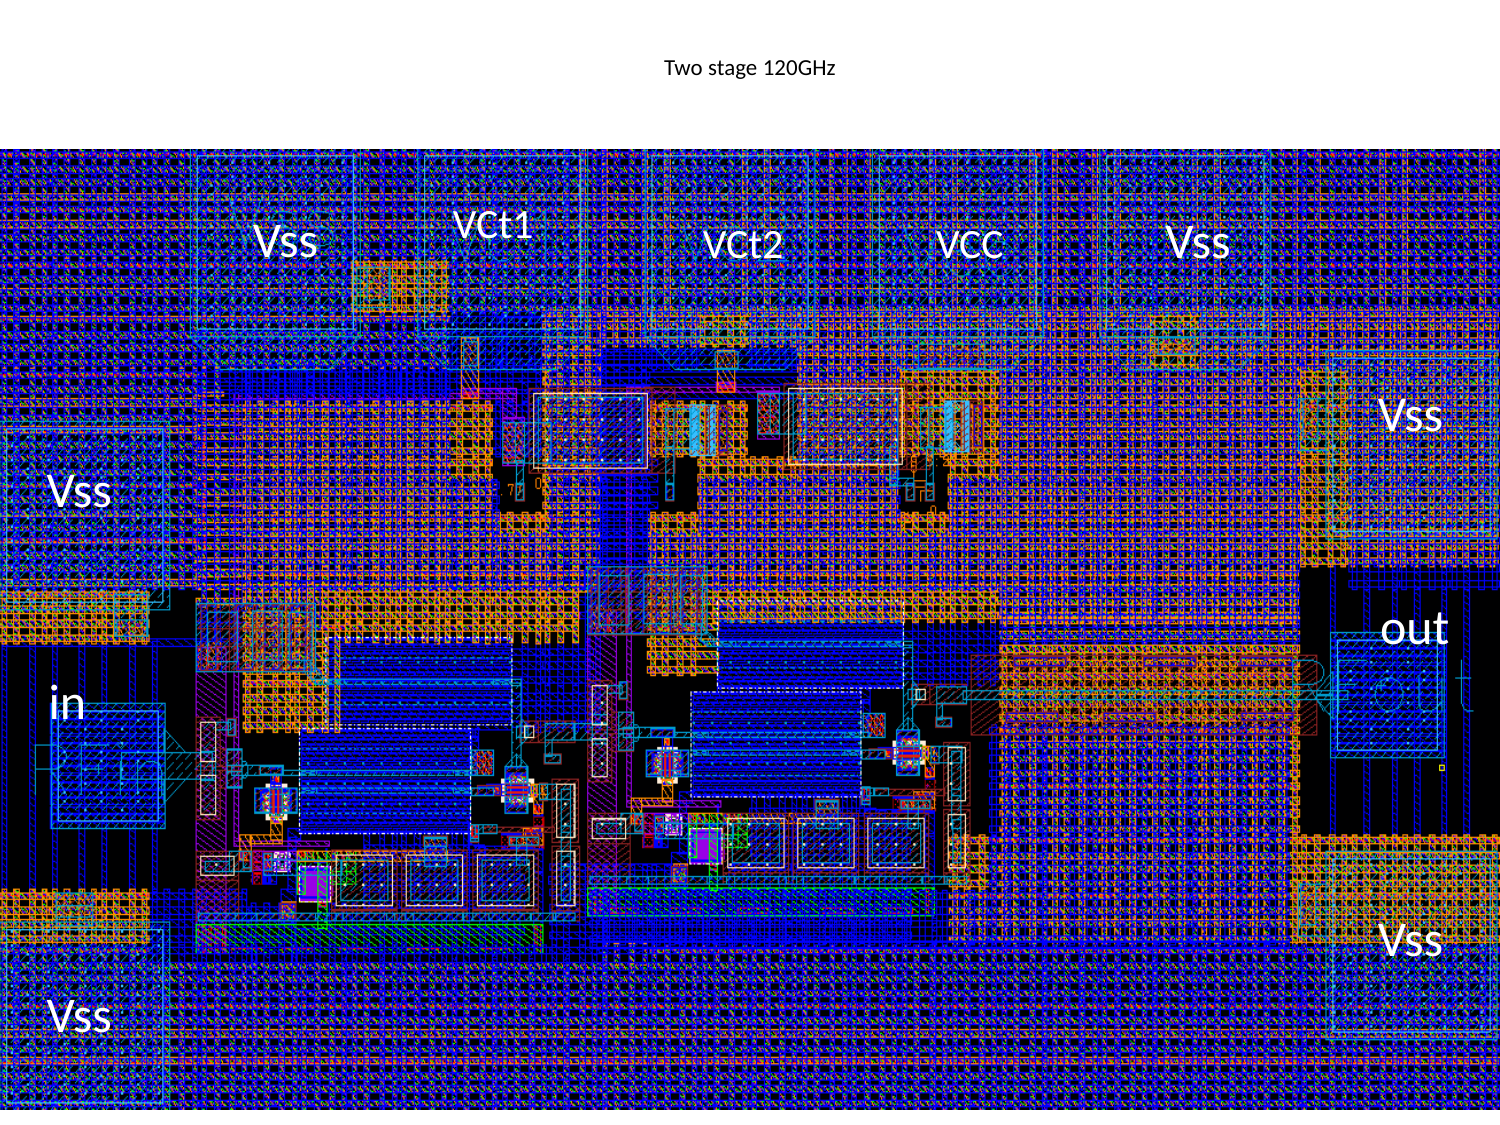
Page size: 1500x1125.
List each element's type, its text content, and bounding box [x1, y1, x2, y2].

picture [0, 149, 1500, 1111]
title Two stage 120GHz [75, 45, 1425, 88]
